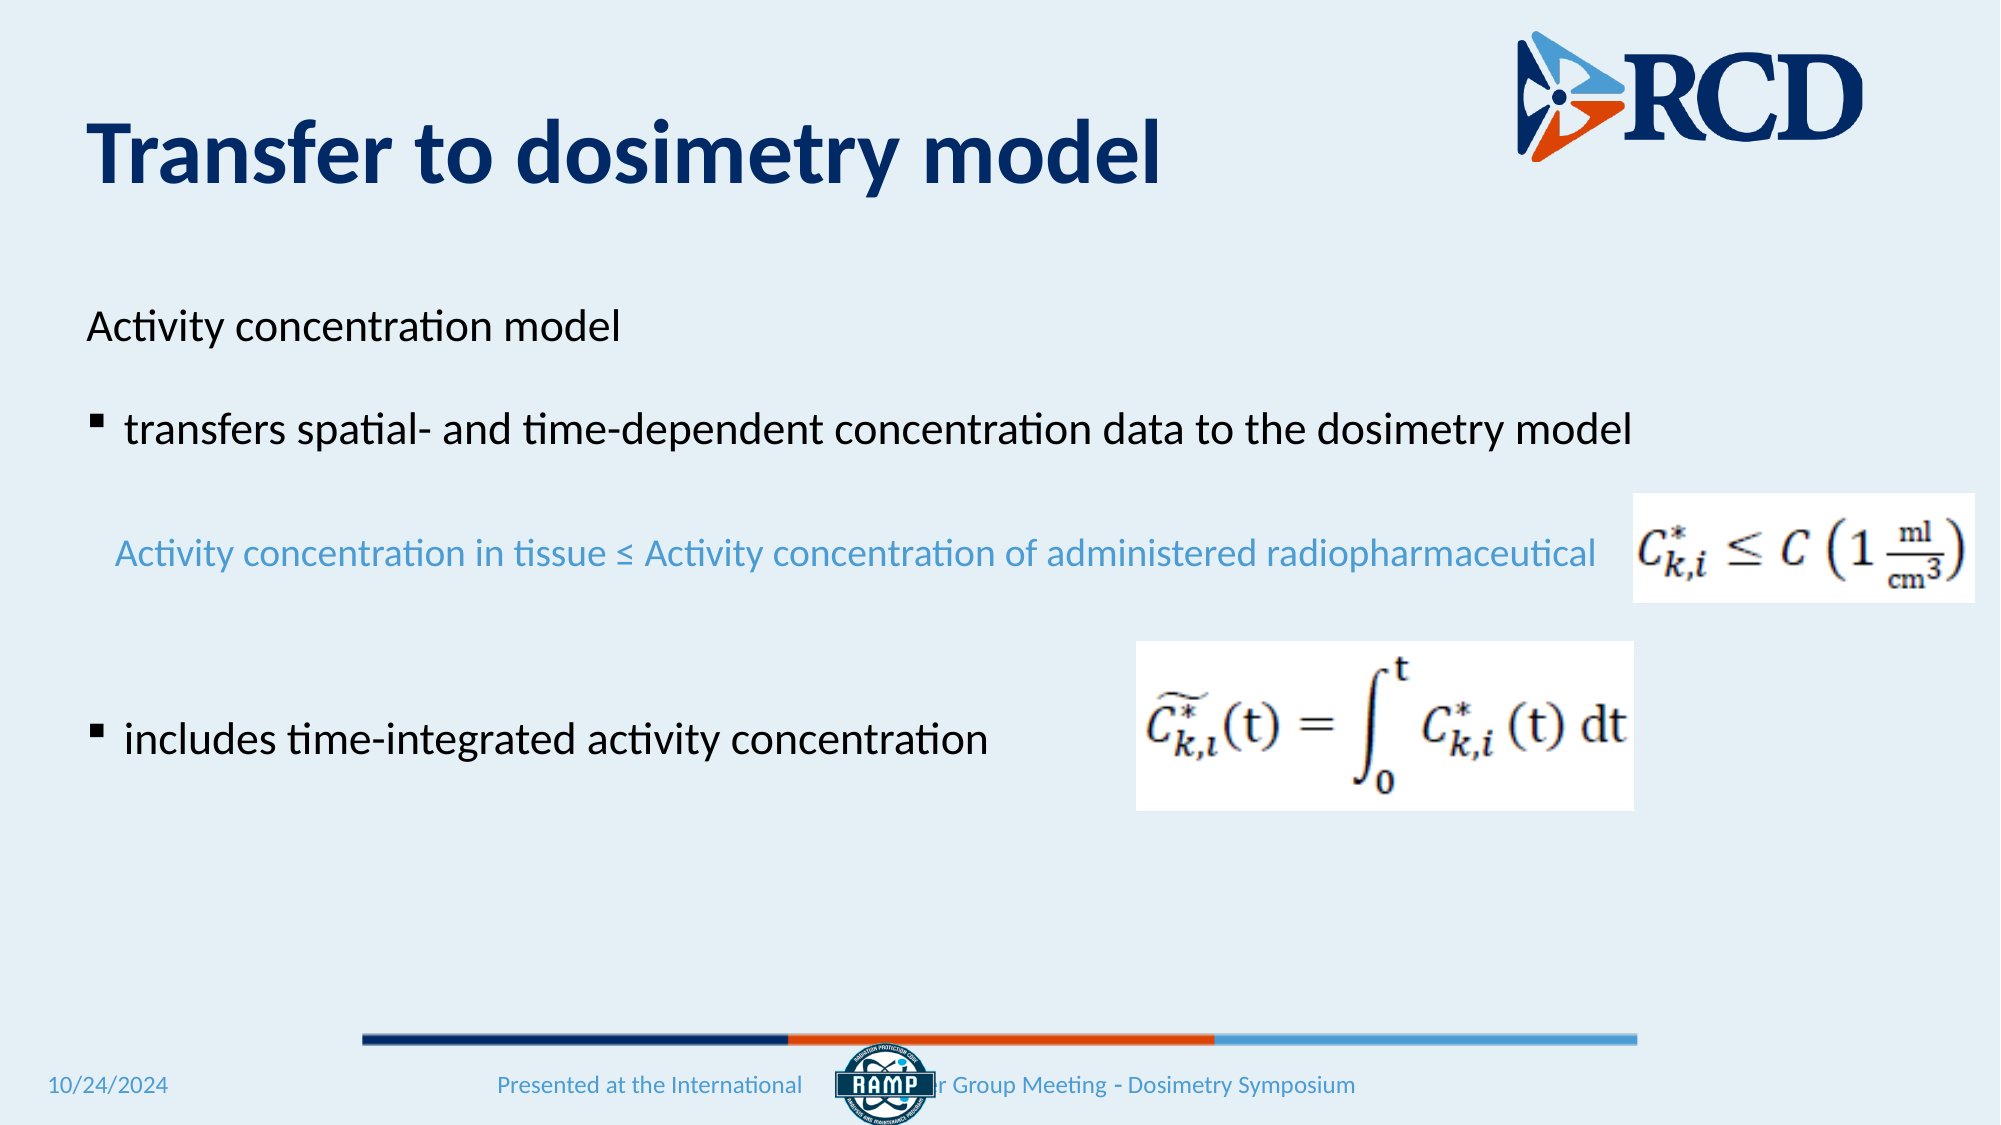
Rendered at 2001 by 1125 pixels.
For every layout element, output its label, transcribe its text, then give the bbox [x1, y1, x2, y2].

text_box Transfer to dosimetry model [71, 96, 1447, 233]
text_box Activity concentration model transfers spatial- and time-dependent concentration data to the dosimetry model includes time-integrated activity concentration [71, 260, 1850, 420]
picture [875, 1117, 905, 1125]
picture [907, 1099, 922, 1116]
picture [835, 1035, 936, 1125]
picture [864, 1116, 872, 1121]
picture [1136, 641, 1634, 811]
picture [1633, 493, 1975, 603]
text_box Activity concentration in tissue ≤ Activity concentration of administered radiopharmaceutical [99, 509, 1633, 587]
